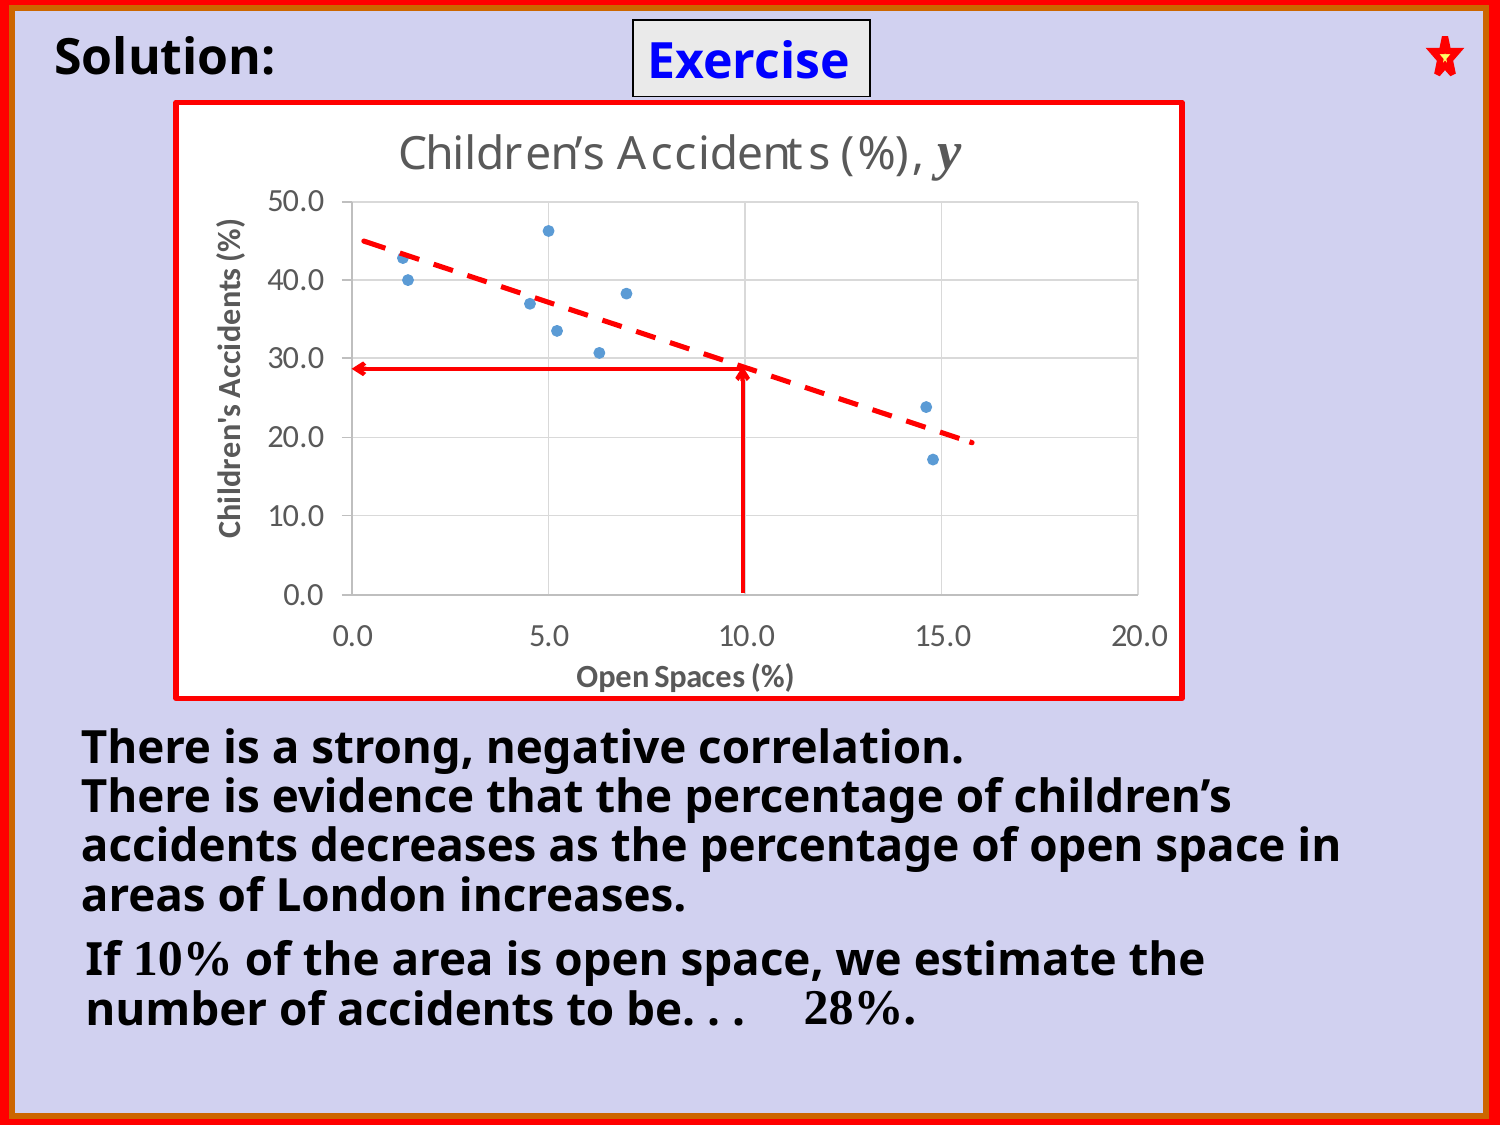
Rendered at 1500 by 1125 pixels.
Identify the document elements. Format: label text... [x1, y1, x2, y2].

text_box If 10% of the area is open space, we estimate the number of accidents to be. . . [70, 924, 1321, 1043]
text_box Solution: [39, 23, 310, 93]
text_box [166, 92, 1192, 708]
text_box There is a strong, negative correlation. There is evidence that the percentage of children’s accidents decreases as the percentage of open space in areas of London increases. [66, 716, 1433, 929]
text_box [1432, 36, 1458, 75]
text_box Exercise [632, 20, 871, 91]
text_box 28%. [788, 973, 959, 1043]
